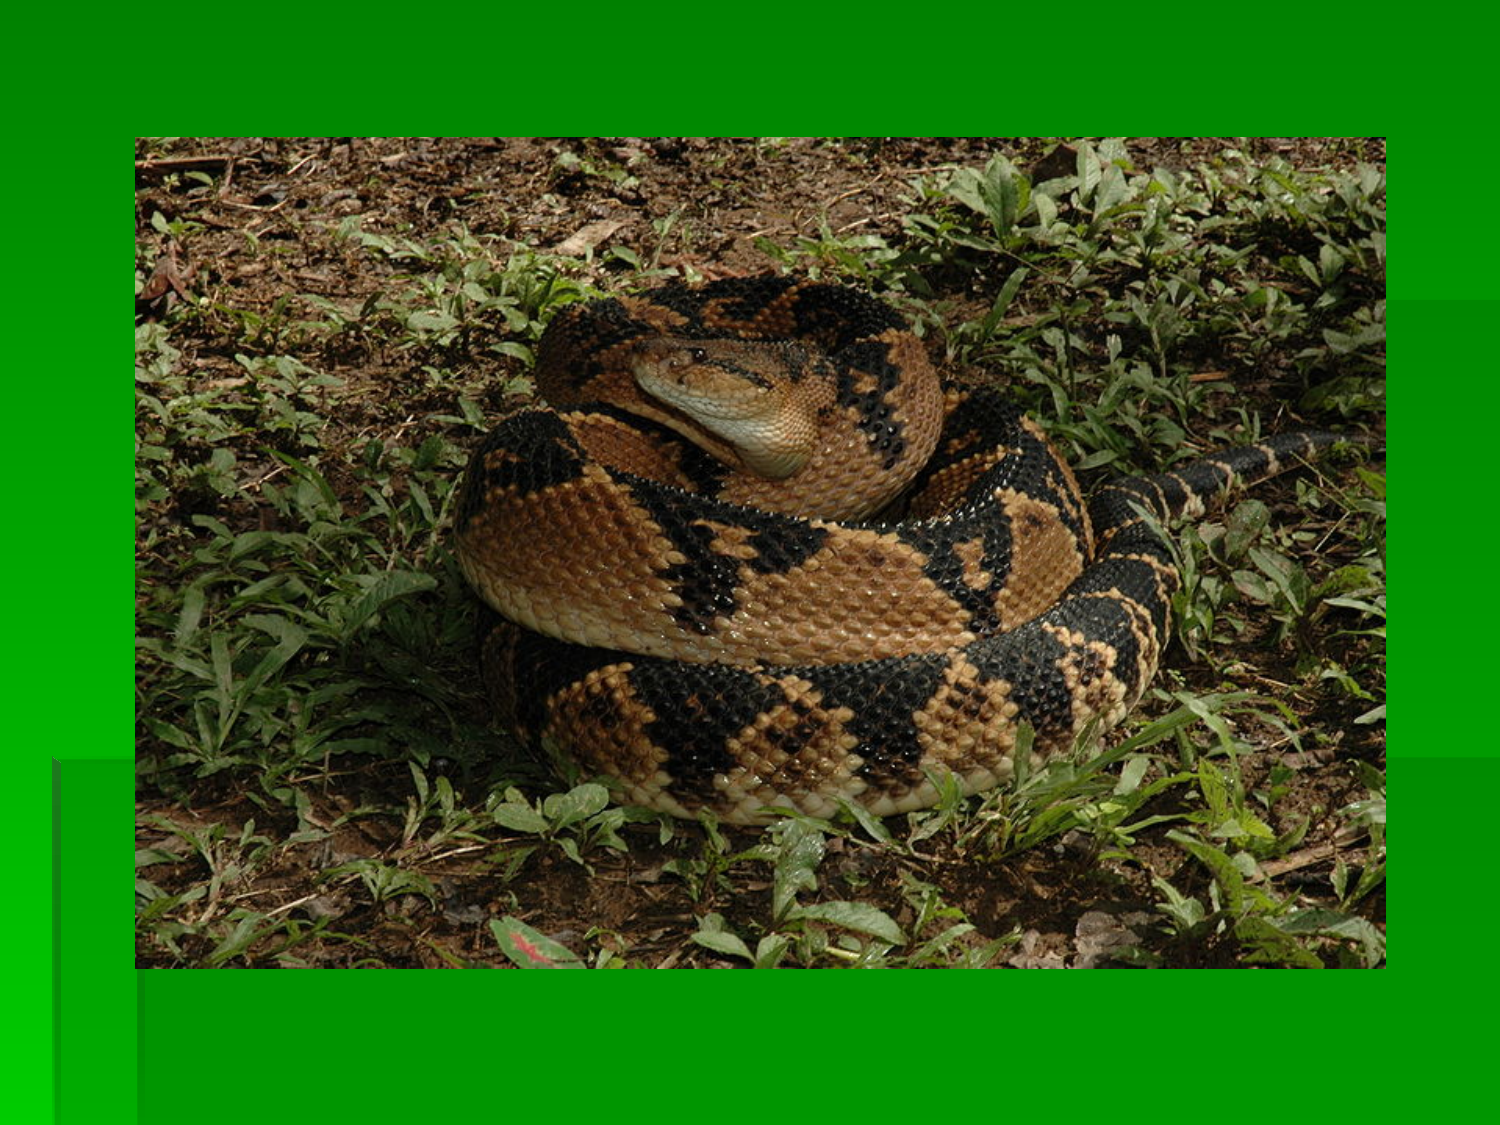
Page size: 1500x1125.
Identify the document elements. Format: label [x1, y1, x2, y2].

picture [135, 136, 1386, 969]
